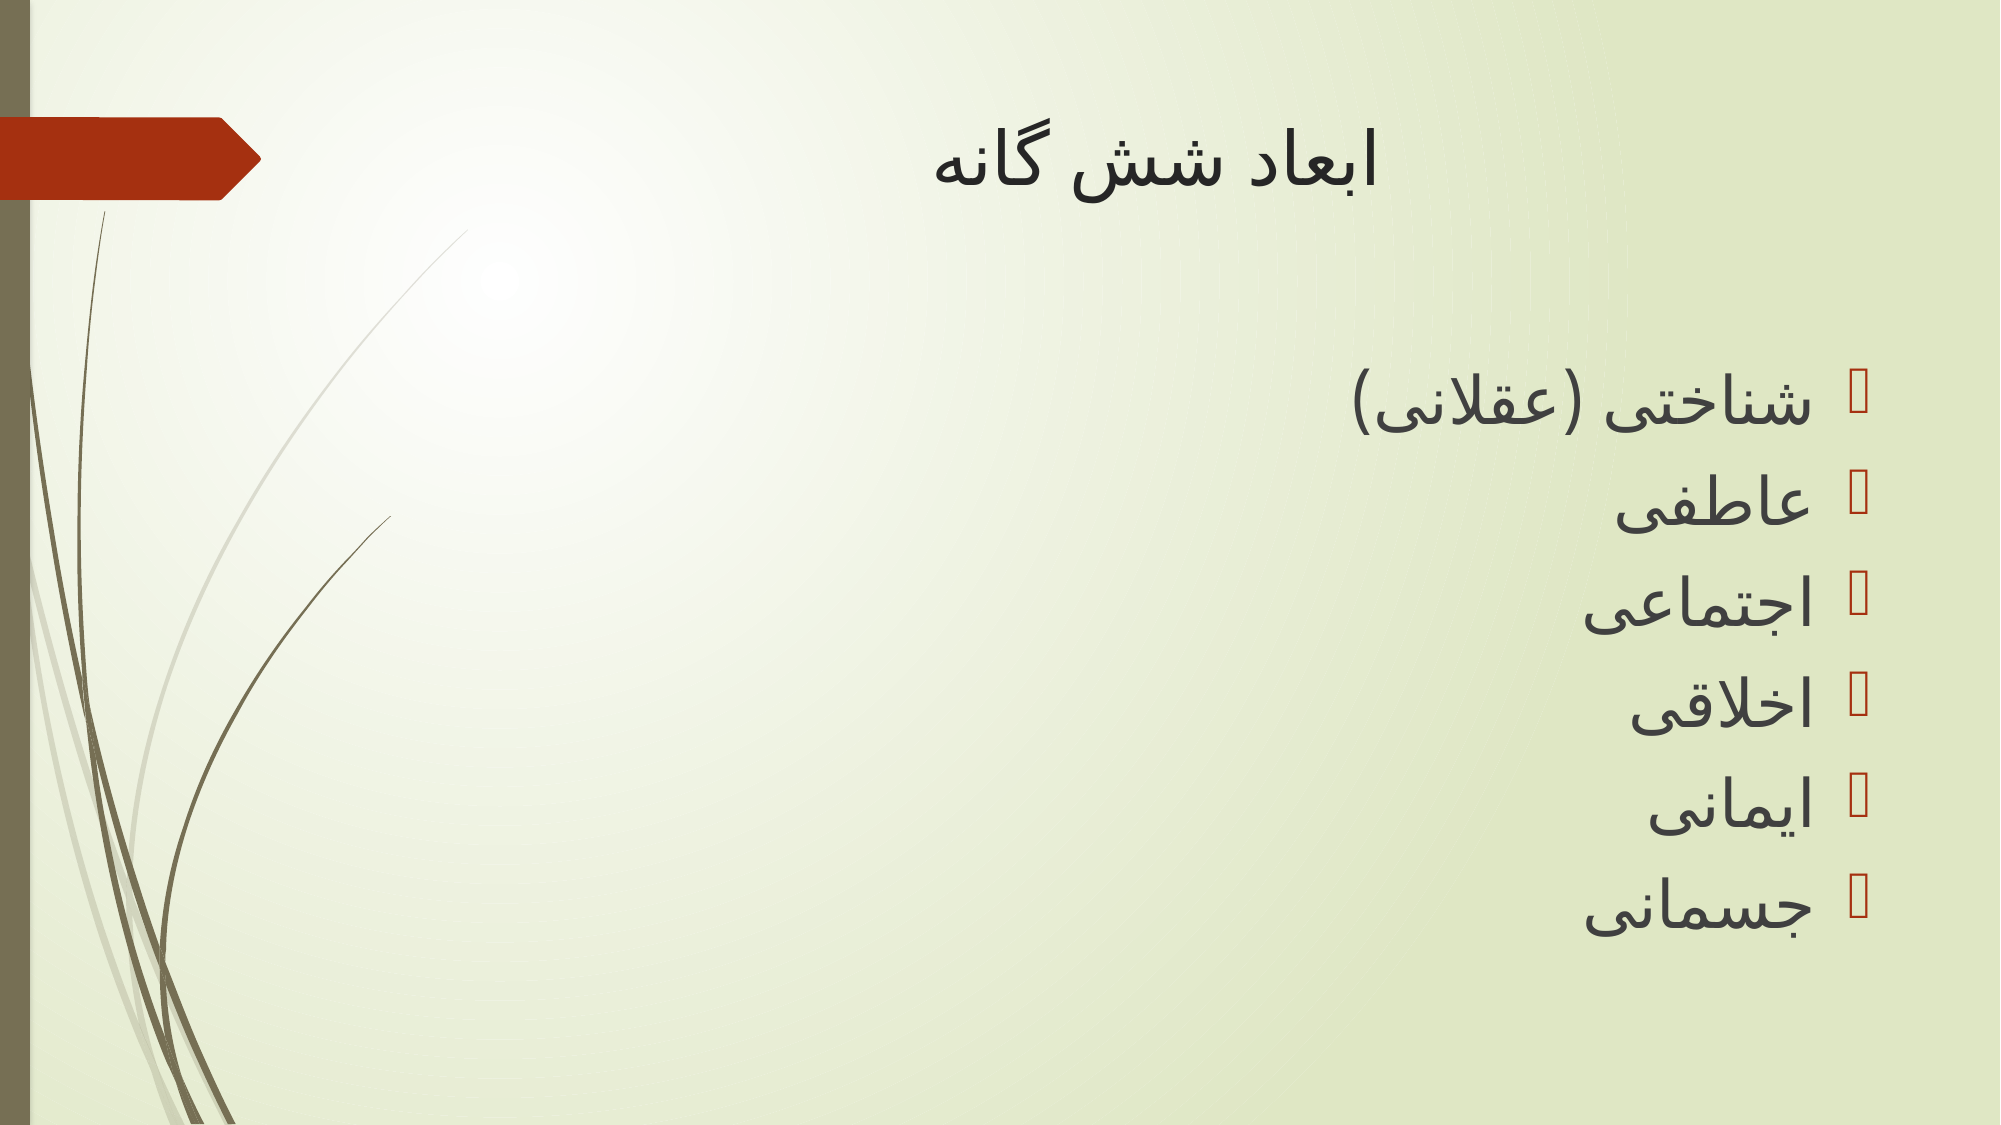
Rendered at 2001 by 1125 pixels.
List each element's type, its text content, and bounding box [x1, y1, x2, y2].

title ابعاد شش گانه [425, 102, 1888, 313]
list شناختی (عقلانی) عاطفی اجتماعی اخلاقی ایمانی جسمانی [424, 350, 1888, 970]
